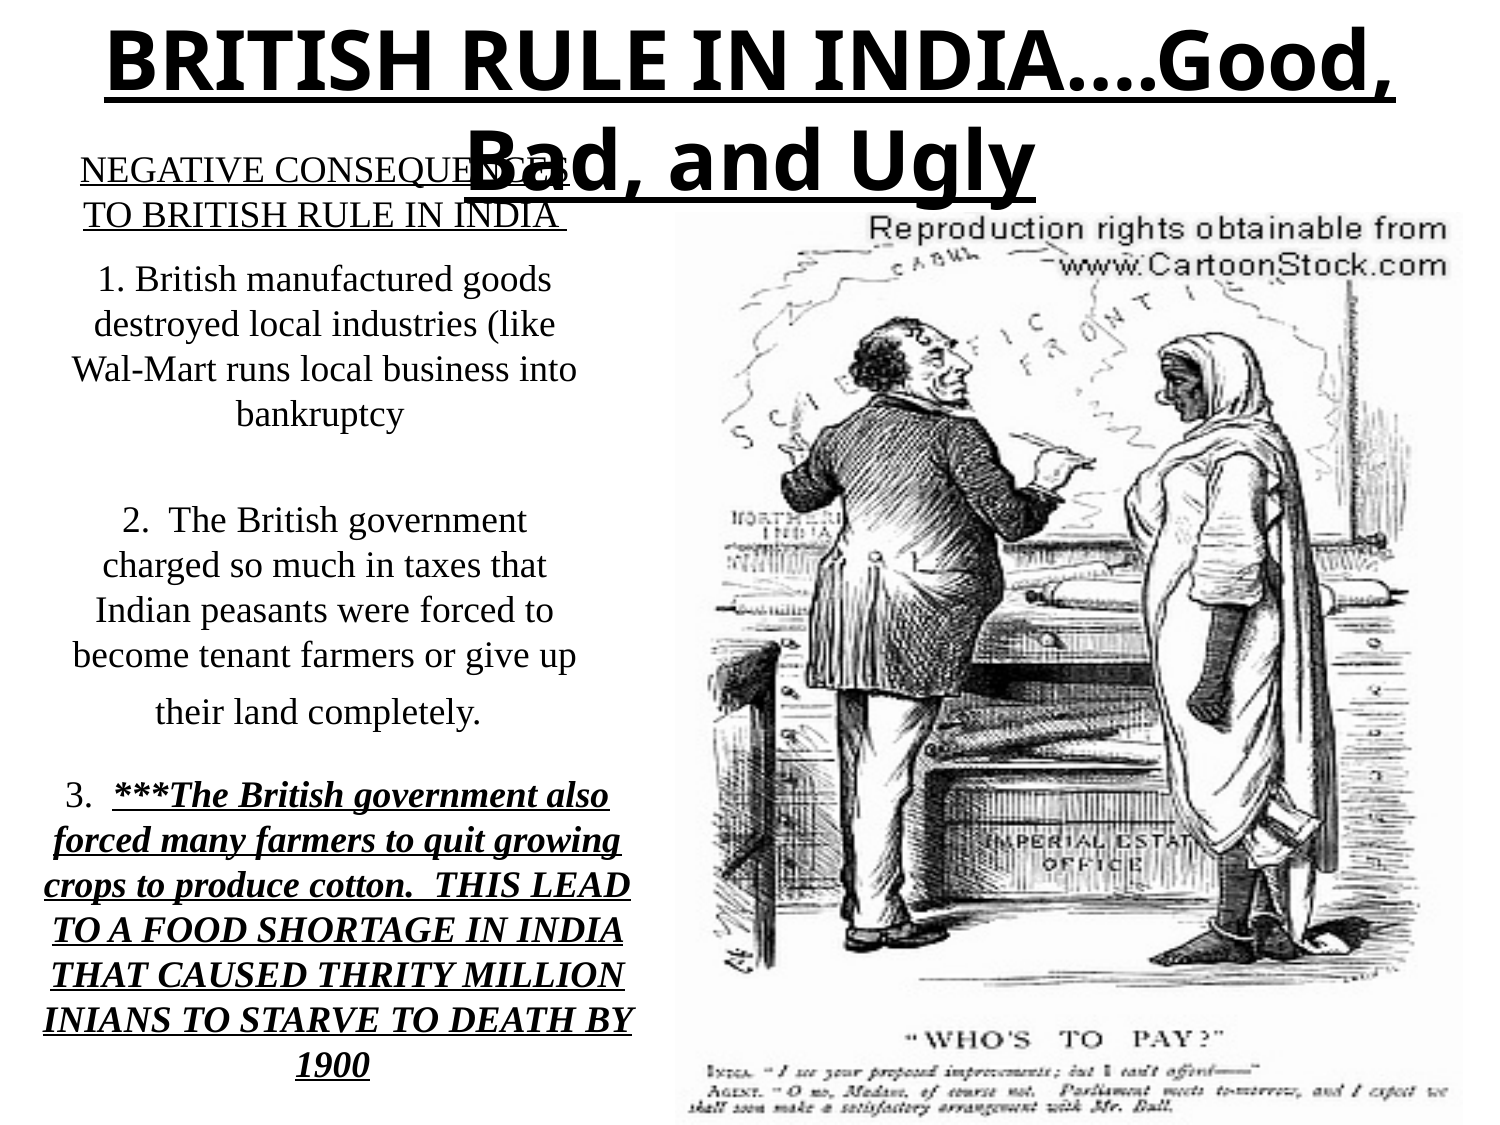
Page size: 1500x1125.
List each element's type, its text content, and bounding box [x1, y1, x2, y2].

picture [674, 212, 1463, 1125]
text_box NEGATIVE CONSEQUENCES TO BRITISH RULE IN INDIA 1. British manufactured goods destroyed local industries (like Wal-Mart runs local business into bankruptcy [50, 137, 600, 441]
text_box BRITISH RULE IN INDIA….Good, Bad, and Ugly [0, 0, 1500, 215]
text_box 3. ***The British government also forced many farmers to quit growing crops to produce cotton. THIS LEAD TO A FOOD SHORTAGE IN INDIA THAT CAUSED THRITY MILLION INIANS TO STARVE TO DEATH BY 1900 [0, 762, 669, 1093]
text_box 2. The British government charged so much in taxes that Indian peasants were forced to become tenant farmers or give up their land completely. [50, 487, 600, 743]
